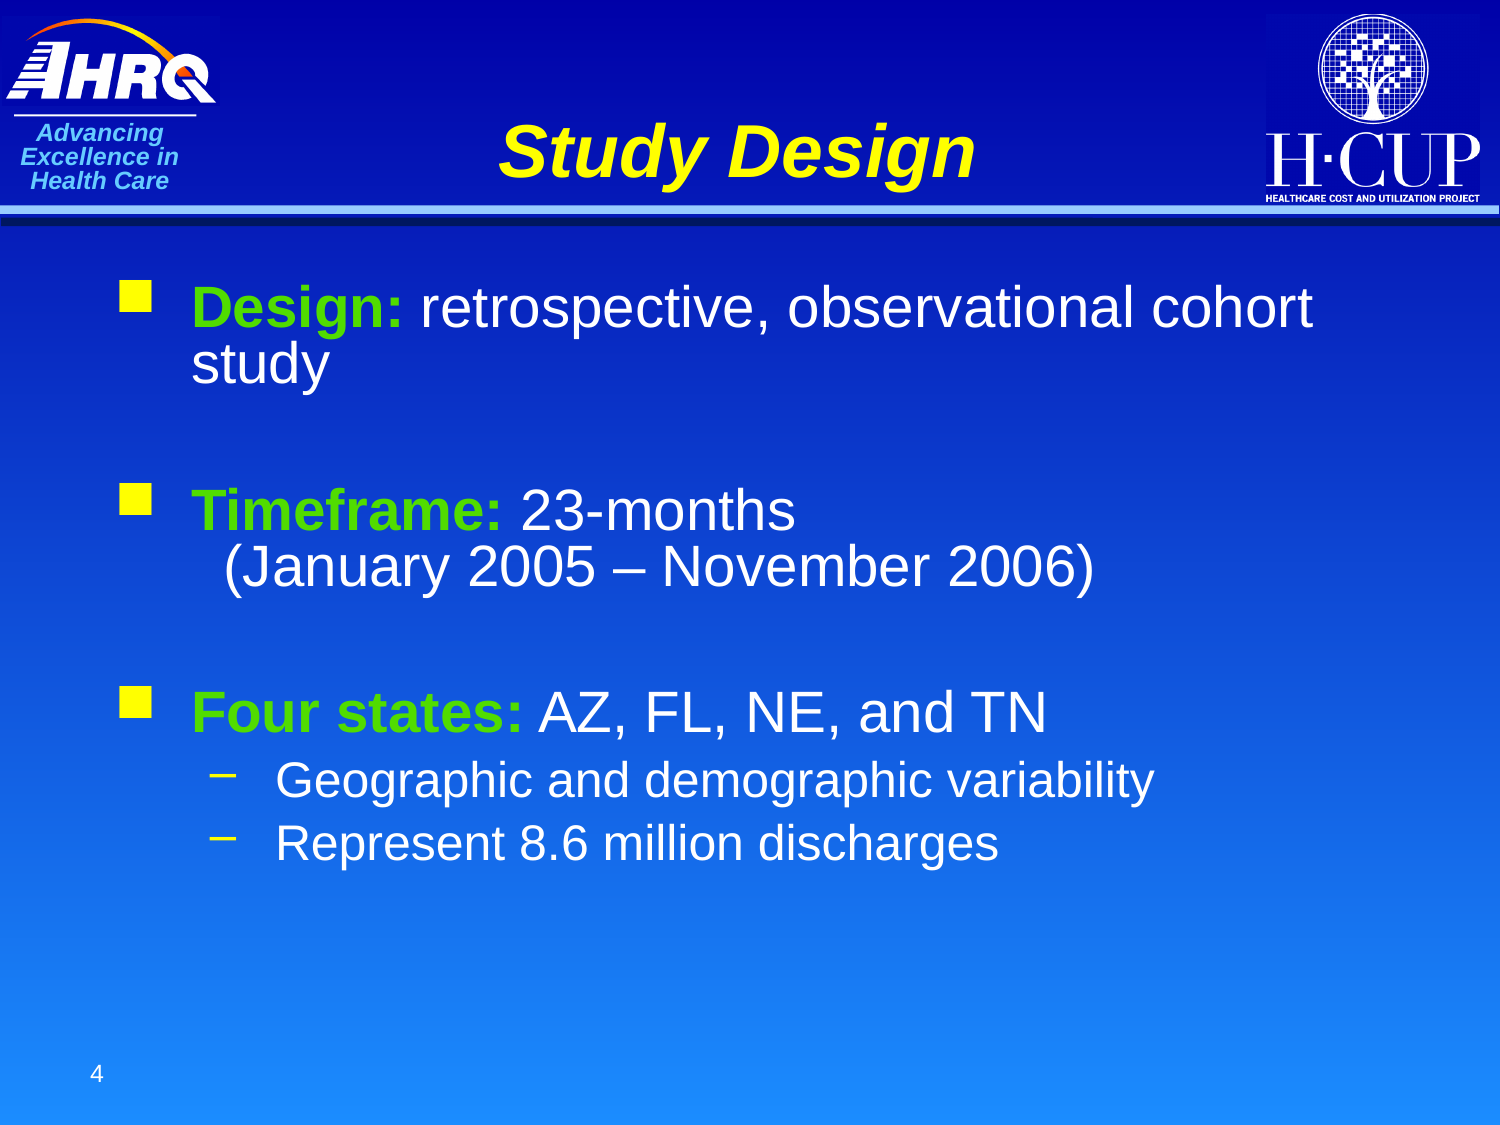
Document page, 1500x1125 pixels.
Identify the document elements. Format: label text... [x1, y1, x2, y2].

list Design: retrospective, observational cohort study Timeframe: 23-months (January 2005 – November 2006) Four states: AZ, FL, NE, and TN Geographic and demographic variability Represent 8.6 million discharges [99, 274, 1412, 926]
picture [1266, 14, 1480, 202]
slide_number 4 [49, 1049, 145, 1088]
picture [2, 16, 220, 106]
title Study Design [238, 74, 1238, 202]
